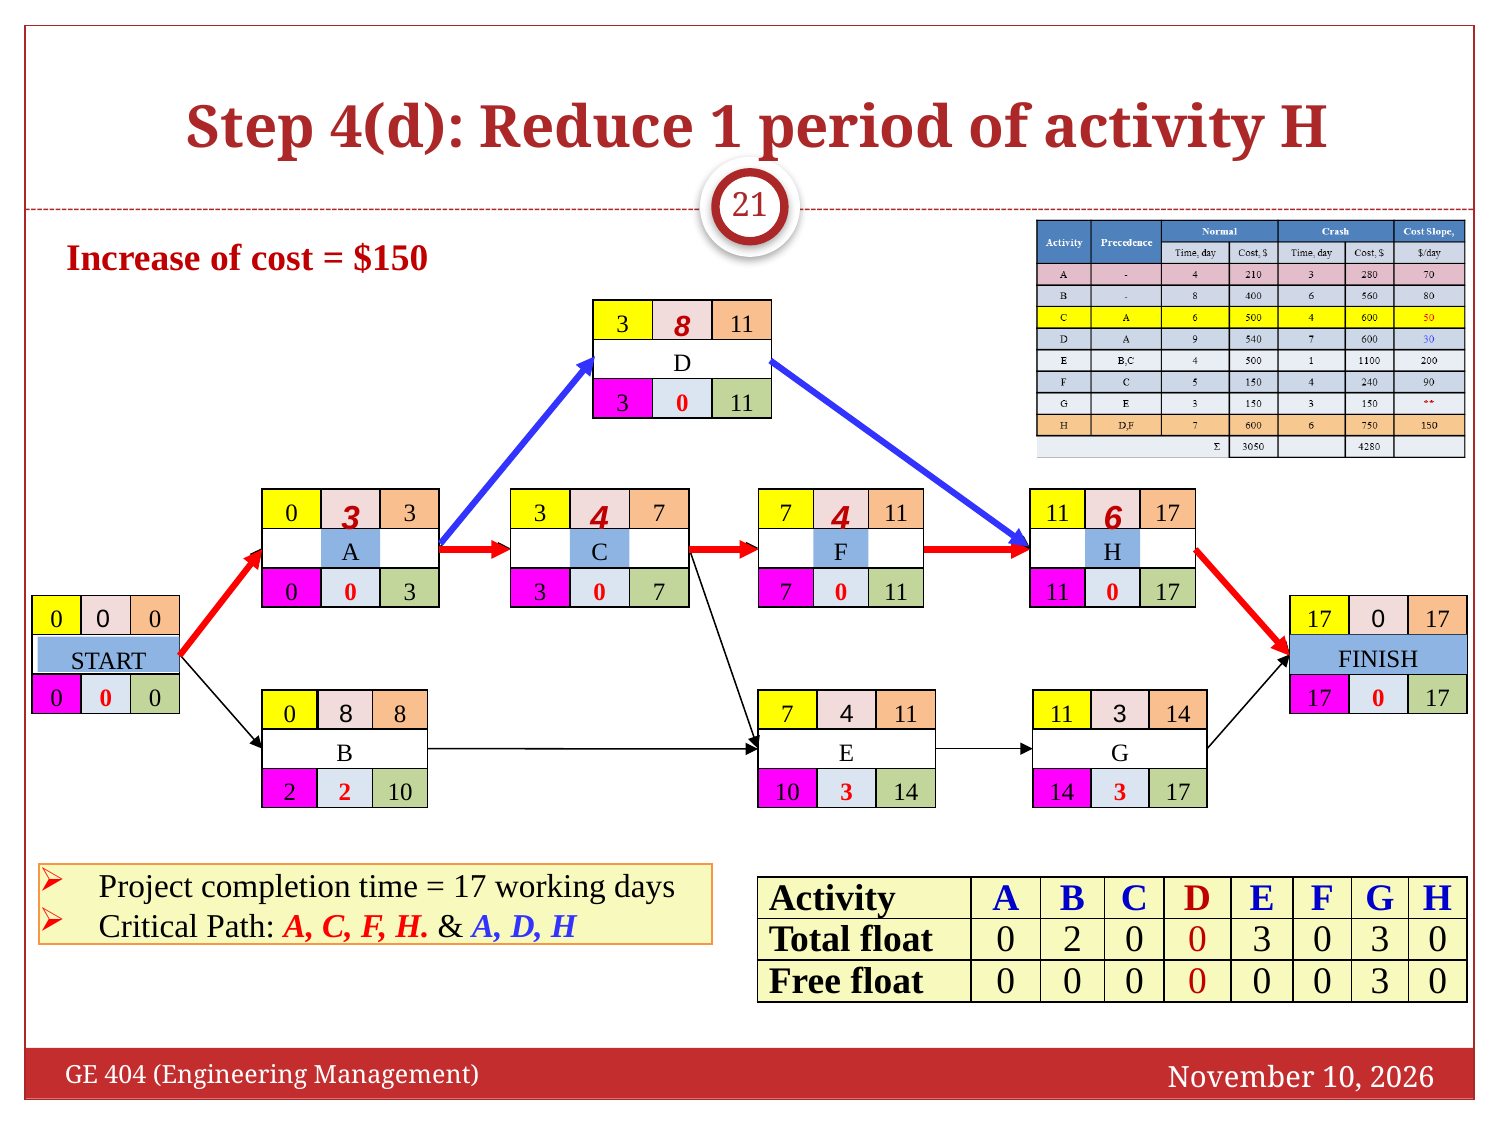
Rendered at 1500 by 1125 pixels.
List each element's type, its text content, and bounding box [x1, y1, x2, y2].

table_header E [1232, 878, 1292, 918]
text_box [31, 299, 1468, 808]
table_header Activity [758, 878, 970, 918]
table_cell 0 [1105, 961, 1163, 1001]
table_cell 0 [972, 961, 1040, 1001]
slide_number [950, 1050, 1450, 1111]
table_header D [1165, 878, 1230, 918]
slide_number 21 [712, 169, 788, 243]
table_cell 3 [1352, 919, 1408, 959]
table_cell 3 [1232, 919, 1292, 959]
table_cell 0 [1165, 919, 1230, 959]
table_header G [1352, 878, 1408, 918]
table_header H [1409, 878, 1466, 918]
text_box Increase of cost = $150 [51, 225, 444, 286]
table_cell 0 [1041, 961, 1104, 1001]
table_cell 0 [1232, 961, 1292, 1001]
table_header F [1294, 878, 1351, 918]
table_cell 0 [1105, 919, 1163, 959]
footer GE 404 (Engineering Management) [50, 1051, 638, 1112]
table_cell Total float [758, 919, 970, 959]
table_cell 0 [1294, 919, 1351, 959]
table_header C [1105, 878, 1163, 918]
picture [1035, 219, 1466, 460]
text_box Project completion time = 17 working days Critical Path: A, C, F, H. & A, D, H [39, 863, 712, 944]
table_cell 2 [1041, 919, 1104, 959]
table_cell 0 [1294, 961, 1351, 1001]
table_cell 0 [972, 919, 1040, 959]
table_header A [972, 878, 1040, 918]
table_cell Free float [758, 961, 970, 1001]
table_cell 0 [1165, 961, 1230, 1001]
table_cell 0 [1409, 919, 1466, 959]
table_header B [1041, 878, 1104, 918]
title Step 4(d): Reduce 1 period of activity H [57, 42, 1458, 167]
table_cell 3 [1352, 961, 1408, 1001]
table_cell 0 [1409, 961, 1466, 1001]
